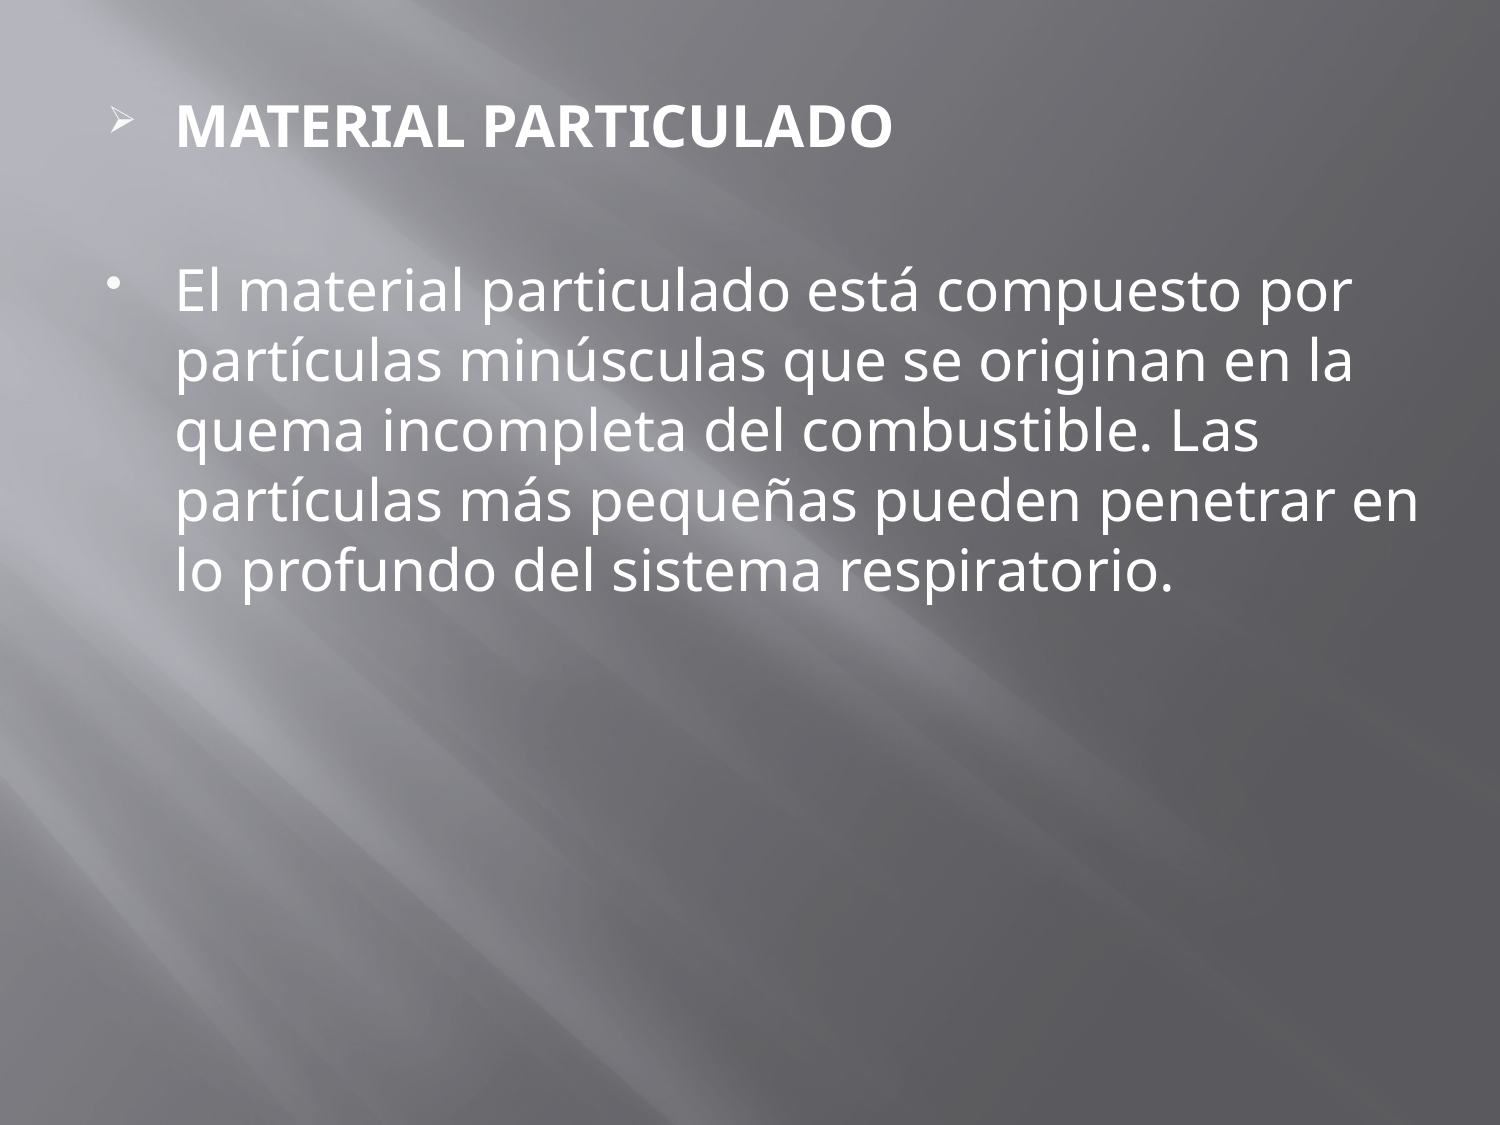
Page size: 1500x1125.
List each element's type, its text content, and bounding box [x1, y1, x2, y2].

list MATERIAL PARTICULADO El material particulado está compuesto por partículas minúsculas que se originan en la quema incompleta del combustible. Las partículas más pequeñas pueden penetrar en lo profundo del sistema respiratorio. [70, 82, 1442, 1079]
